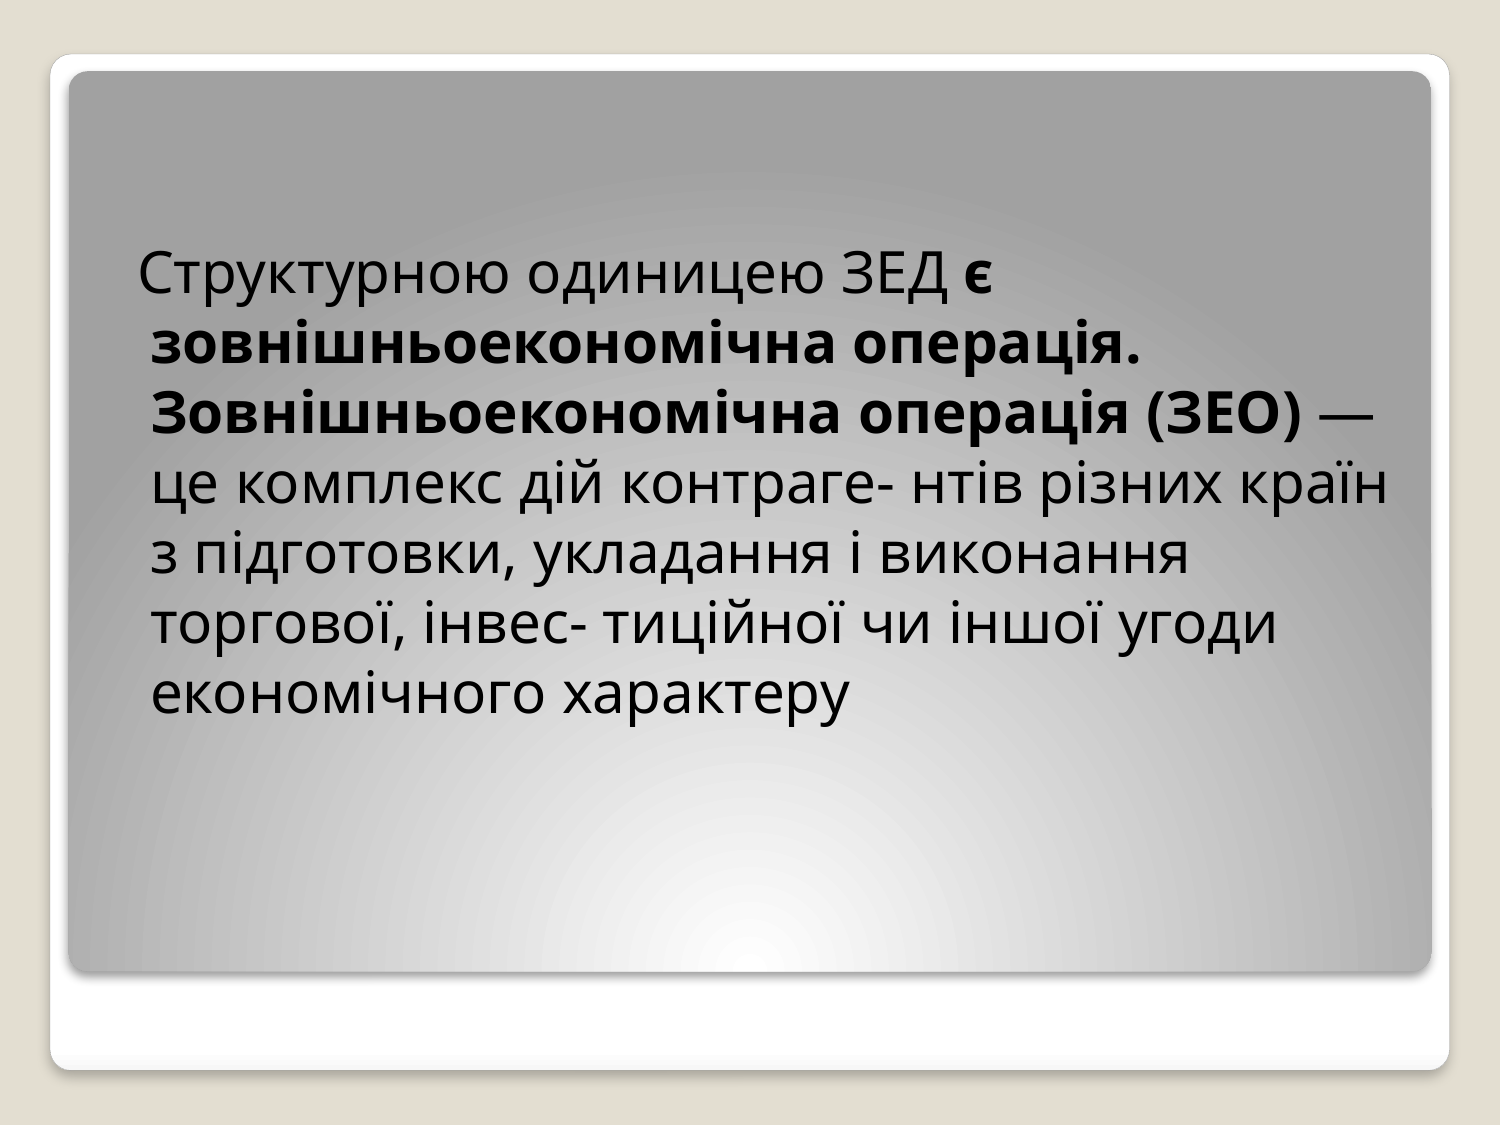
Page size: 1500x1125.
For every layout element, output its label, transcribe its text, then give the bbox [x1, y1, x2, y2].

list Структурною одиницею ЗЕД є зовнішньоекономічна операція. Зовнішньоекономічна операція (ЗЕО) — це комплекс дій контраге- нтів різних країн з підготовки, укладання і виконання торгової, інвес- тиційної чи іншої угоди економічного характеру [76, 219, 1420, 907]
